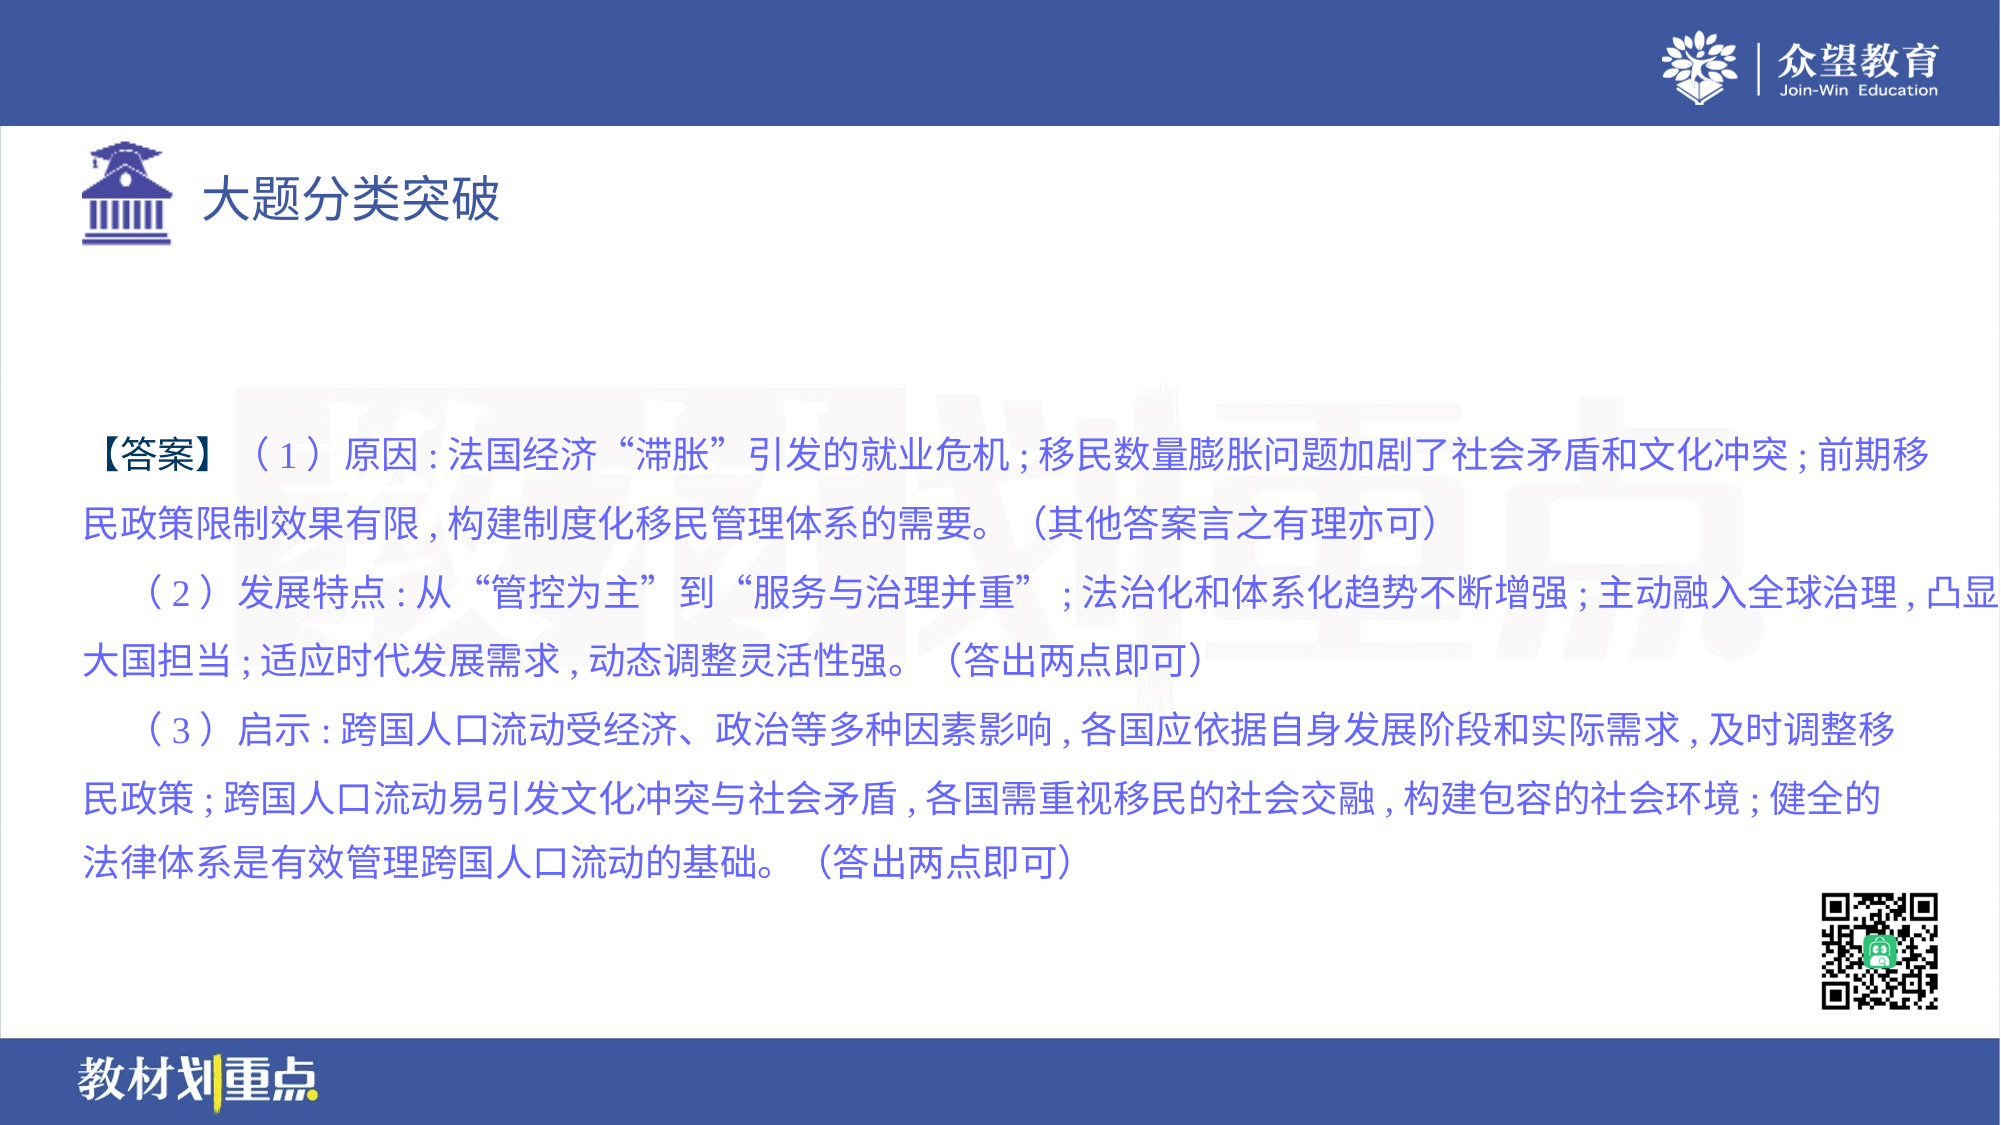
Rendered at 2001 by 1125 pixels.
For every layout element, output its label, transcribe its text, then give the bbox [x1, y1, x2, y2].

text_box 【答案】（1）原因:法国经济“滞胀”引发的就业危机;移民数量膨胀问题加剧了社会矛盾和文化冲突;前期移 民政策限制效果有限,构建制度化移民管理体系的需要。（其他答案言之有理亦可） （2）发展特点:从“管控为主”到“服务与治理并重”;法治化和体系化趋势不断增强;主动融入全球治理,凸显 大国担当;适应时代发展需求,动态调整灵活性强。（答出两点即可） （3）启示:跨国人口流动受经济、政治等多种因素影响,各国应依据自身发展阶段和实际需求,及时调整移 民政策;跨国人口流动易引发文化冲突与社会矛盾,各国需重视移民的社会交融,构建包容的社会环境;健全的 法律体系是有效管理跨国人口流动的基础。（答出两点即可） [82, 407, 1817, 878]
picture [0, 0, 2000, 1125]
